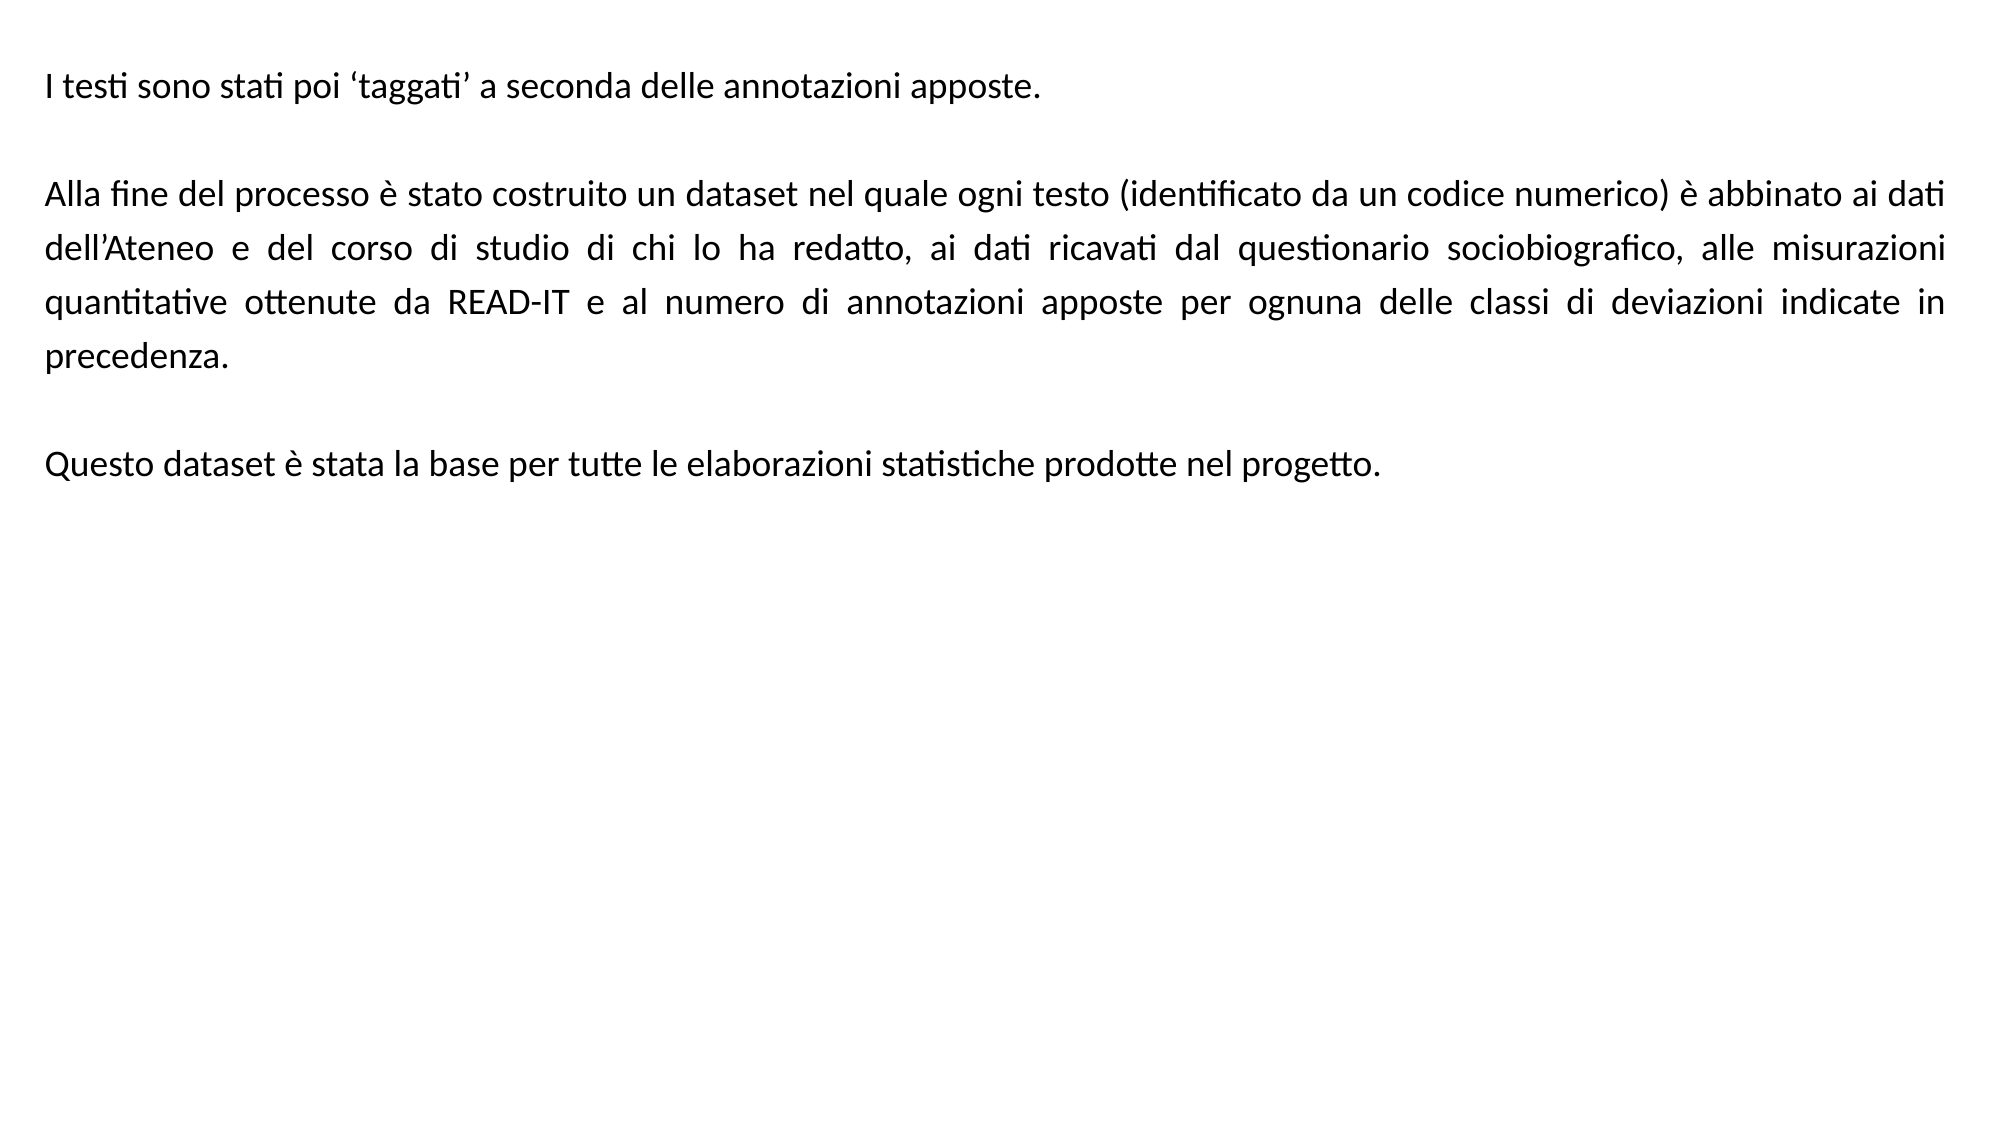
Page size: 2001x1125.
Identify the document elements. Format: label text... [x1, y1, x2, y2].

text_box I testi sono stati poi ‘taggati’ a seconda delle annotazioni apposte. Alla fine del processo è stato costruito un dataset nel quale ogni testo (identificato da un codice numerico) è abbinato ai dati dell’Ateneo e del corso di studio di chi lo ha redatto, ai dati ricavati dal questionario sociobiografico, alle misurazioni quantitative ottenute da READ-IT e al numero di annotazioni apposte per ognuna delle classi di deviazioni indicate in precedenza. Questo dataset è stata la base per tutte le elaborazioni statistiche prodotte nel progetto. [29, 44, 1963, 1041]
